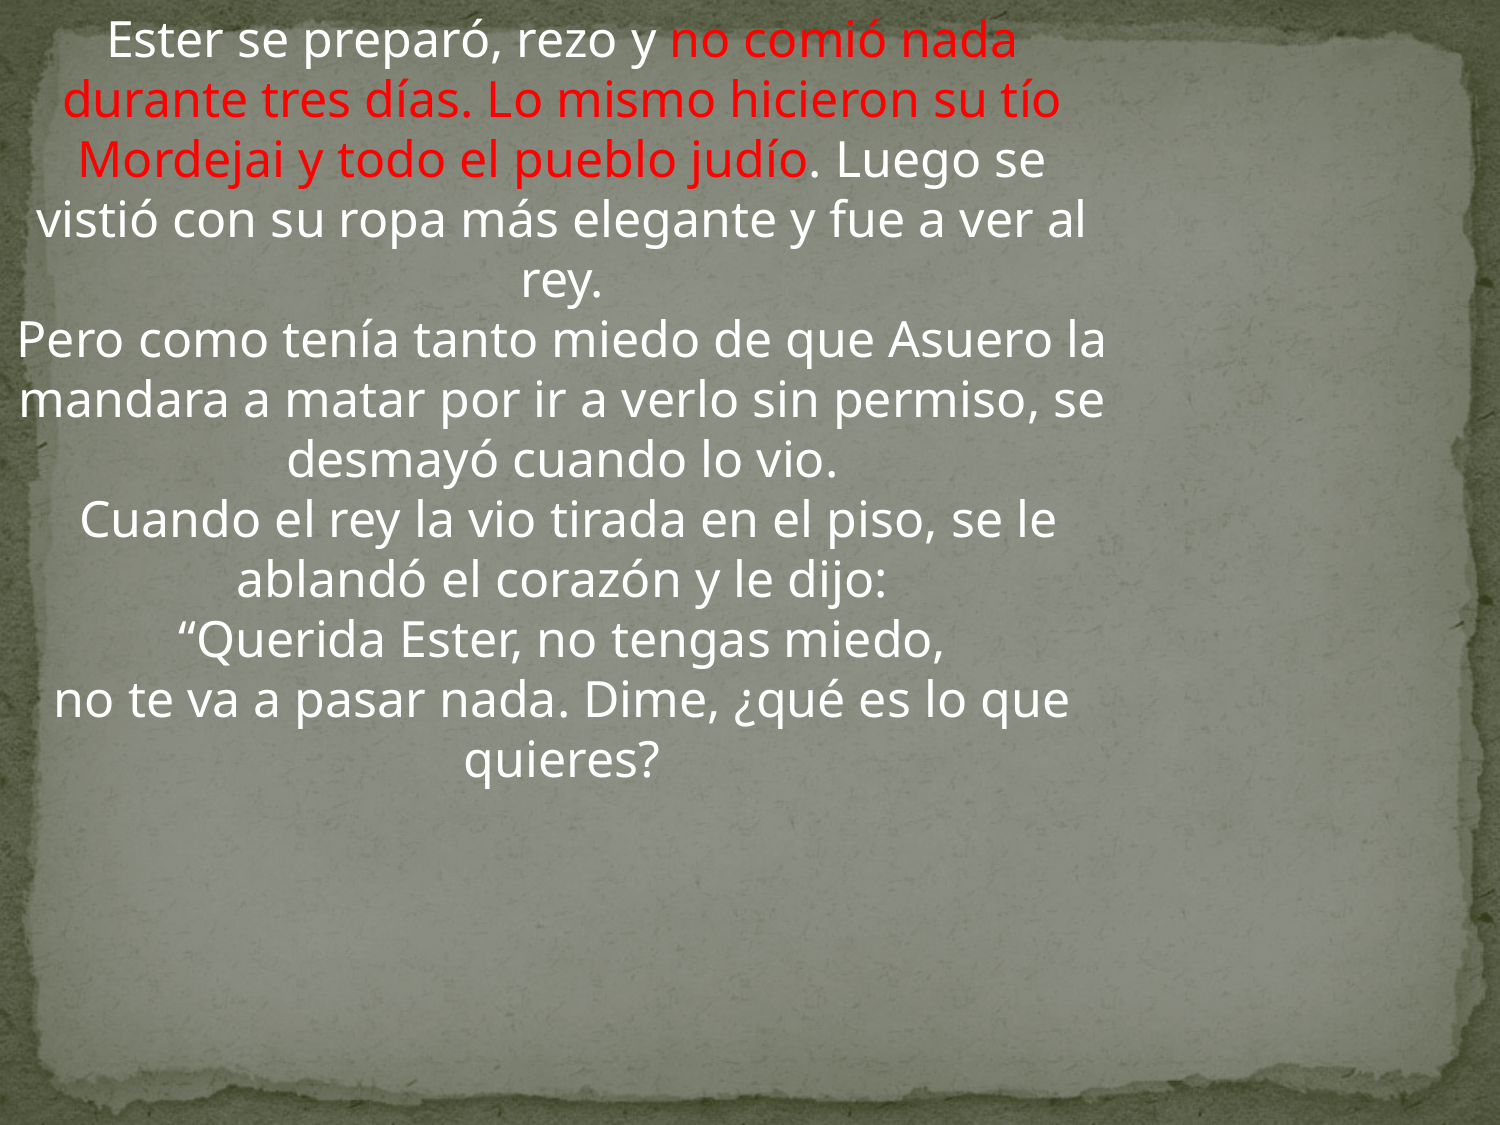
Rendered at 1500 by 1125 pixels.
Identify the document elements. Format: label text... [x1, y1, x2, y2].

text_box Ester se preparó, rezo y no comió nada durante tres días. Lo mismo hicieron su tío Mordejai y todo el pueblo judío. Luego se vistió con su ropa más elegante y fue a ver al rey. Pero como tenía tanto miedo de que Asuero la mandara a matar por ir a verlo sin permiso, se desmayó cuando lo vio. Cuando el rey la vio tirada en el piso, se le ablandó el corazón y le dijo: “Querida Ester, no tengas miedo, no te va a pasar nada. Dime, ¿qué es lo que quieres? [0, 0, 1125, 795]
